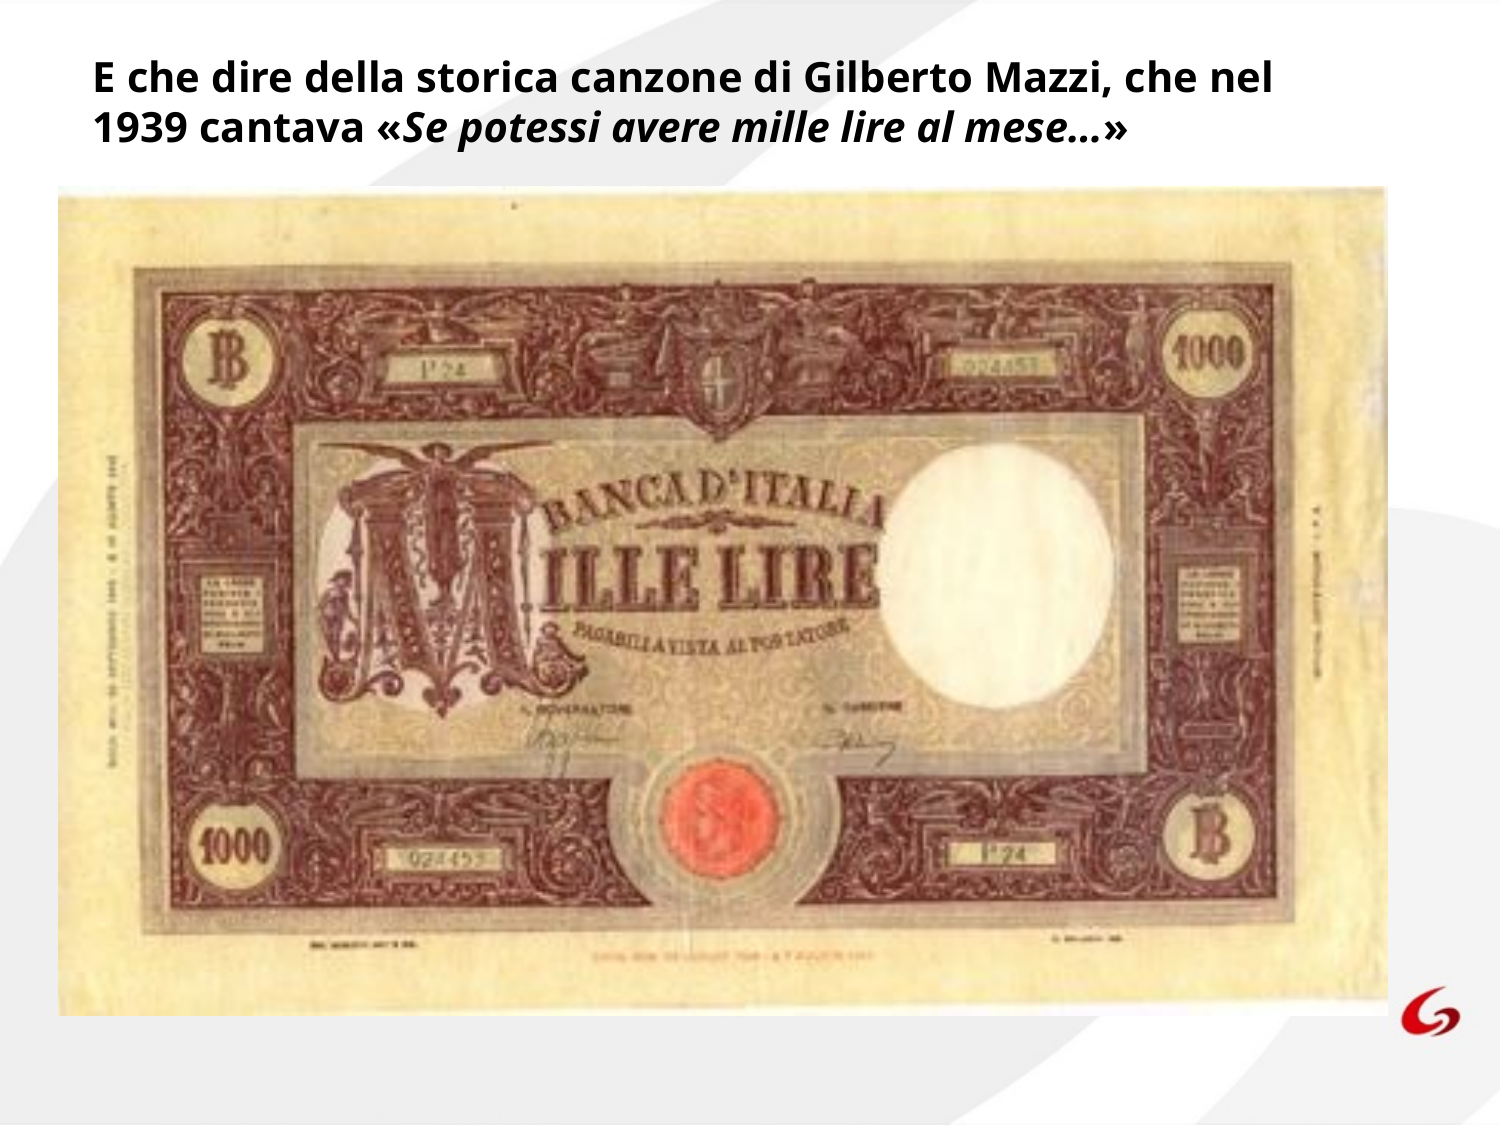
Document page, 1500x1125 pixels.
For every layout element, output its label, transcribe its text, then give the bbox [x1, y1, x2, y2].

text_box E che dire della storica canzone di Gilberto Mazzi, che nel 1939 cantava «Se potessi avere mille lire al mese…» [78, 43, 1335, 159]
picture [0, 0, 1500, 1125]
